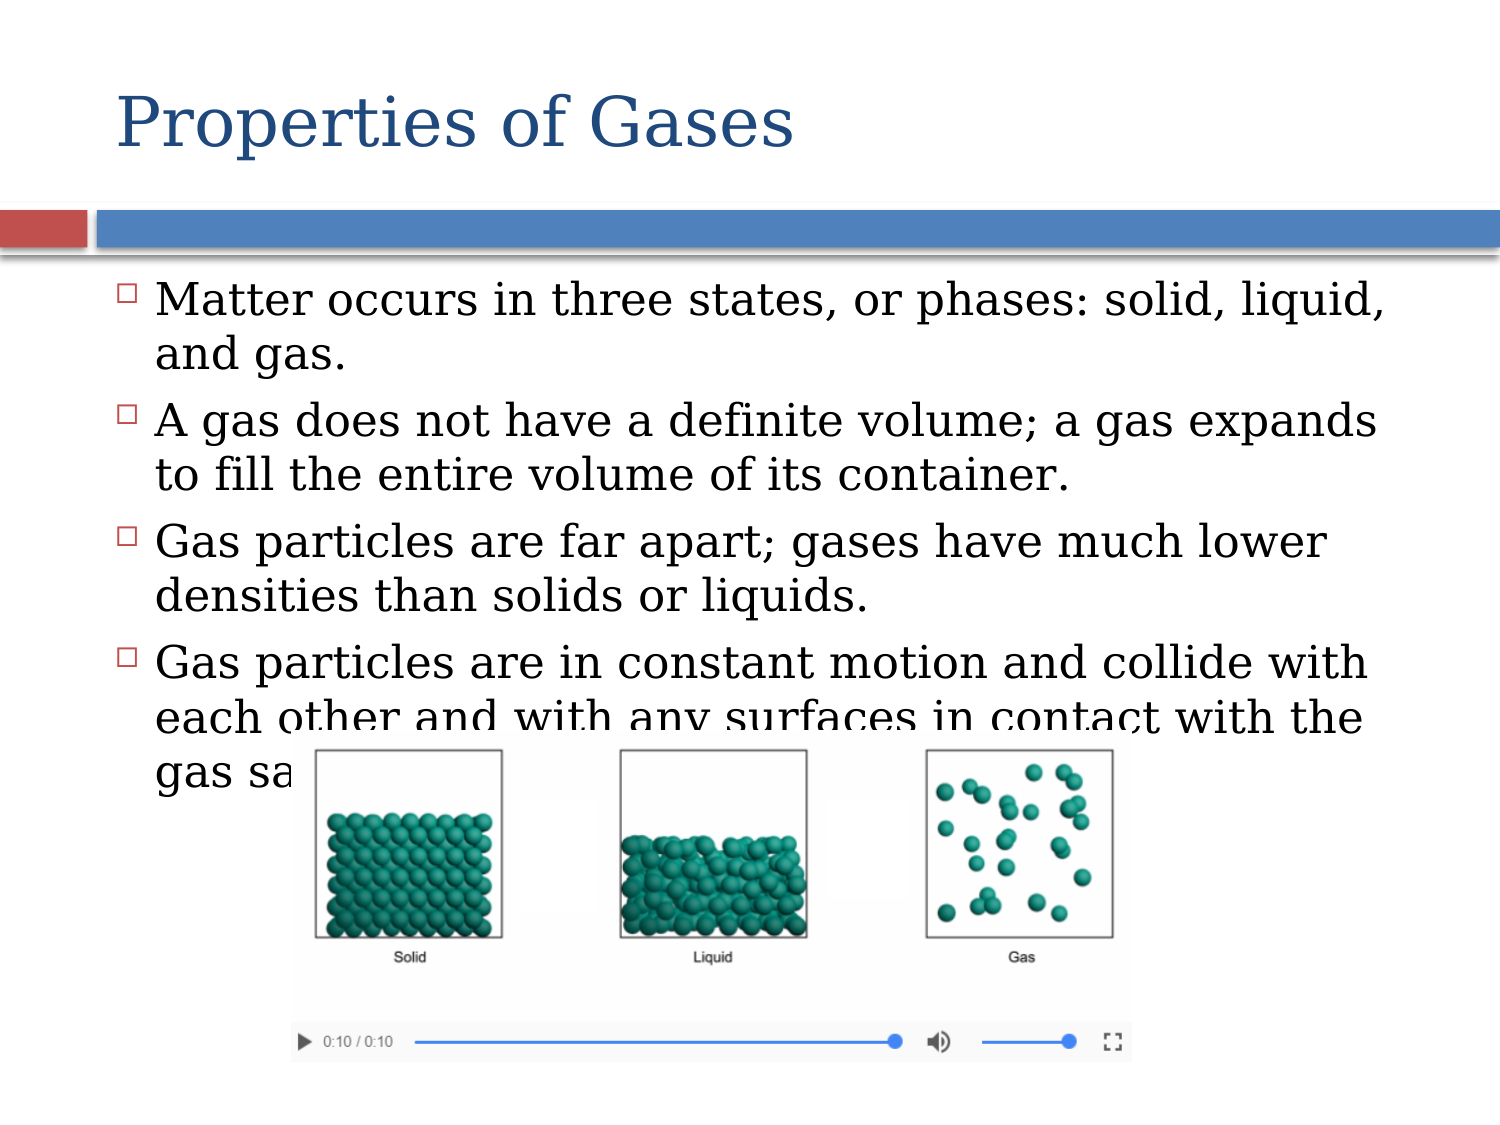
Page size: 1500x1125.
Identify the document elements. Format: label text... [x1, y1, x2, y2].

list Matter occurs in three states, or phases: solid, liquid, and gas. A gas does not have a definite volume; a gas expands to fill the entire volume of its container. Gas particles are far apart; gases have much lower densities than solids or liquids. Gas particles are in constant motion and collide with each other and with any surfaces in contact with the gas sample. [100, 262, 1438, 1000]
title Properties of Gases [100, 37, 1438, 200]
picture [290, 730, 1133, 1063]
